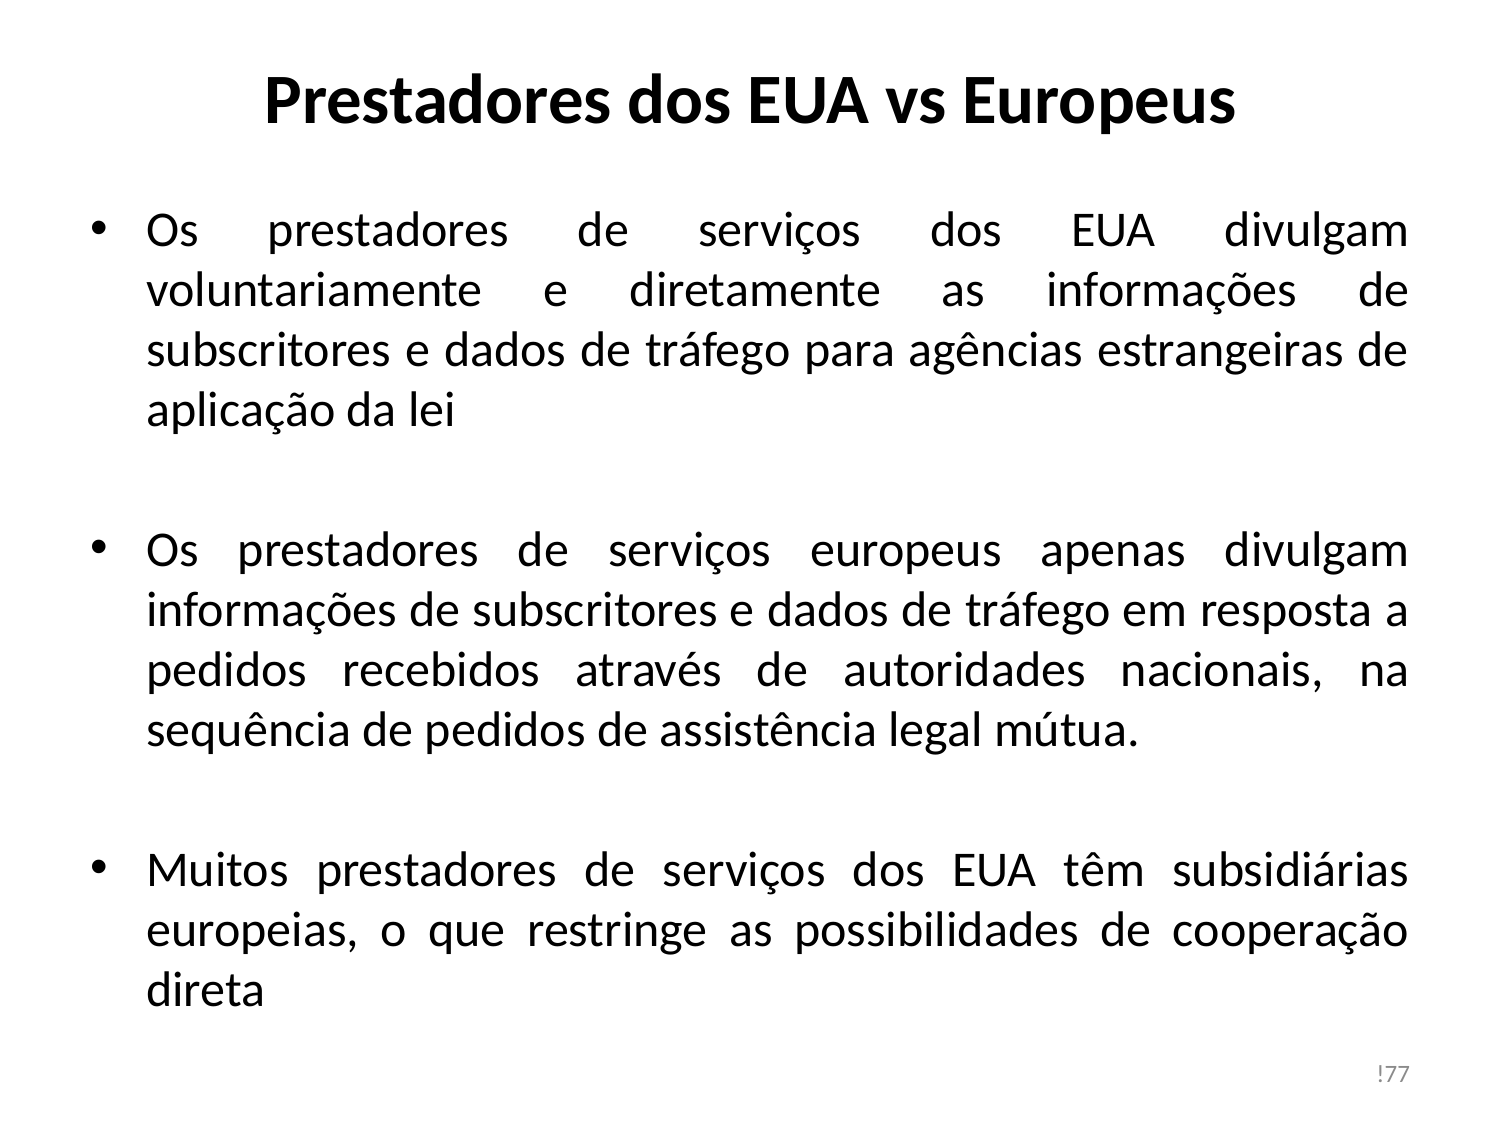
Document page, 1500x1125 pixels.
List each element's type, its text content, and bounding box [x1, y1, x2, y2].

slide_number !77 [1074, 1042, 1425, 1103]
title Prestadores dos EUA vs Europeus [56, 45, 1446, 233]
list Os prestadores de serviços dos EUA divulgam voluntariamente e diretamente as informações de subscritores e dados de tráfego para agências estrangeiras de aplicação da lei Os prestadores de serviços europeus apenas divulgam informações de subscritores e dados de tráfego em resposta a pedidos recebidos através de autoridades nacionais, na sequência de pedidos de assistência legal mútua. Muitos prestadores de serviços dos EUA têm subsidiárias europeias, o que restringe as possibilidades de cooperação direta [75, 189, 1425, 1103]
